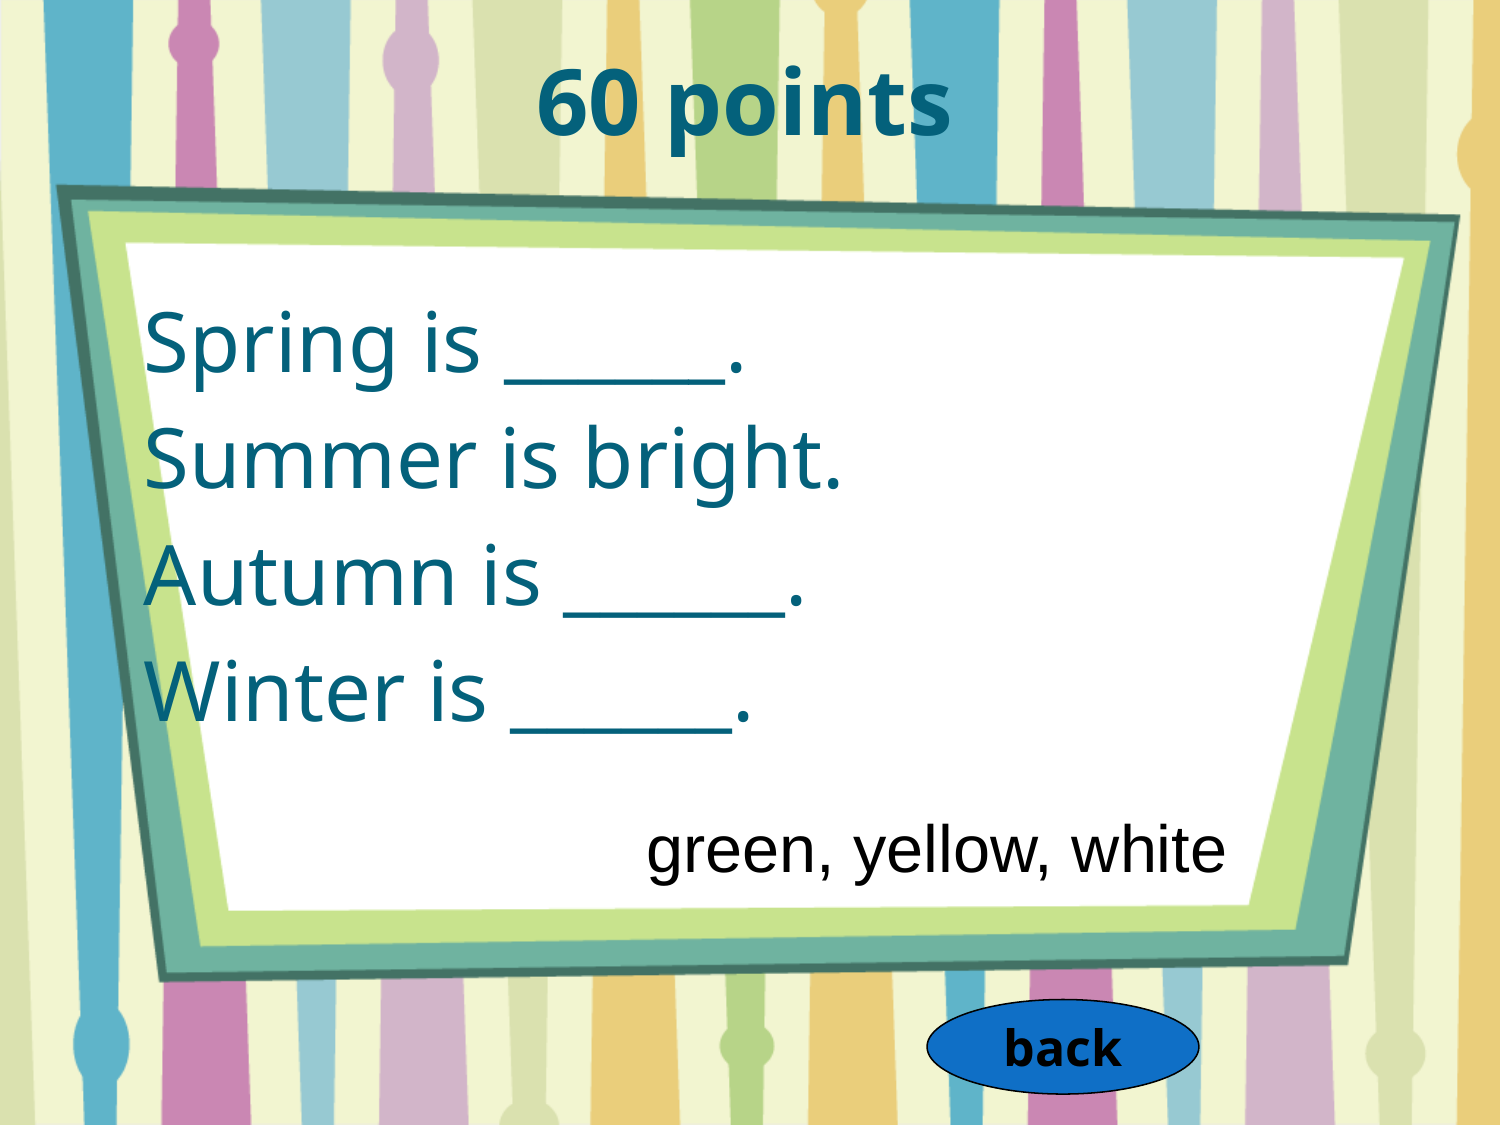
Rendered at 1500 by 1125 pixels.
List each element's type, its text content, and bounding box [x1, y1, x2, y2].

picture [0, 0, 1500, 1125]
text_box green, yellow, white [631, 798, 1258, 974]
list Spring is ______. Summer is bright. Autumn is ______. Winter is ______. [128, 280, 1002, 774]
title 60 points [466, 0, 1024, 198]
text_box back [927, 999, 1199, 1095]
